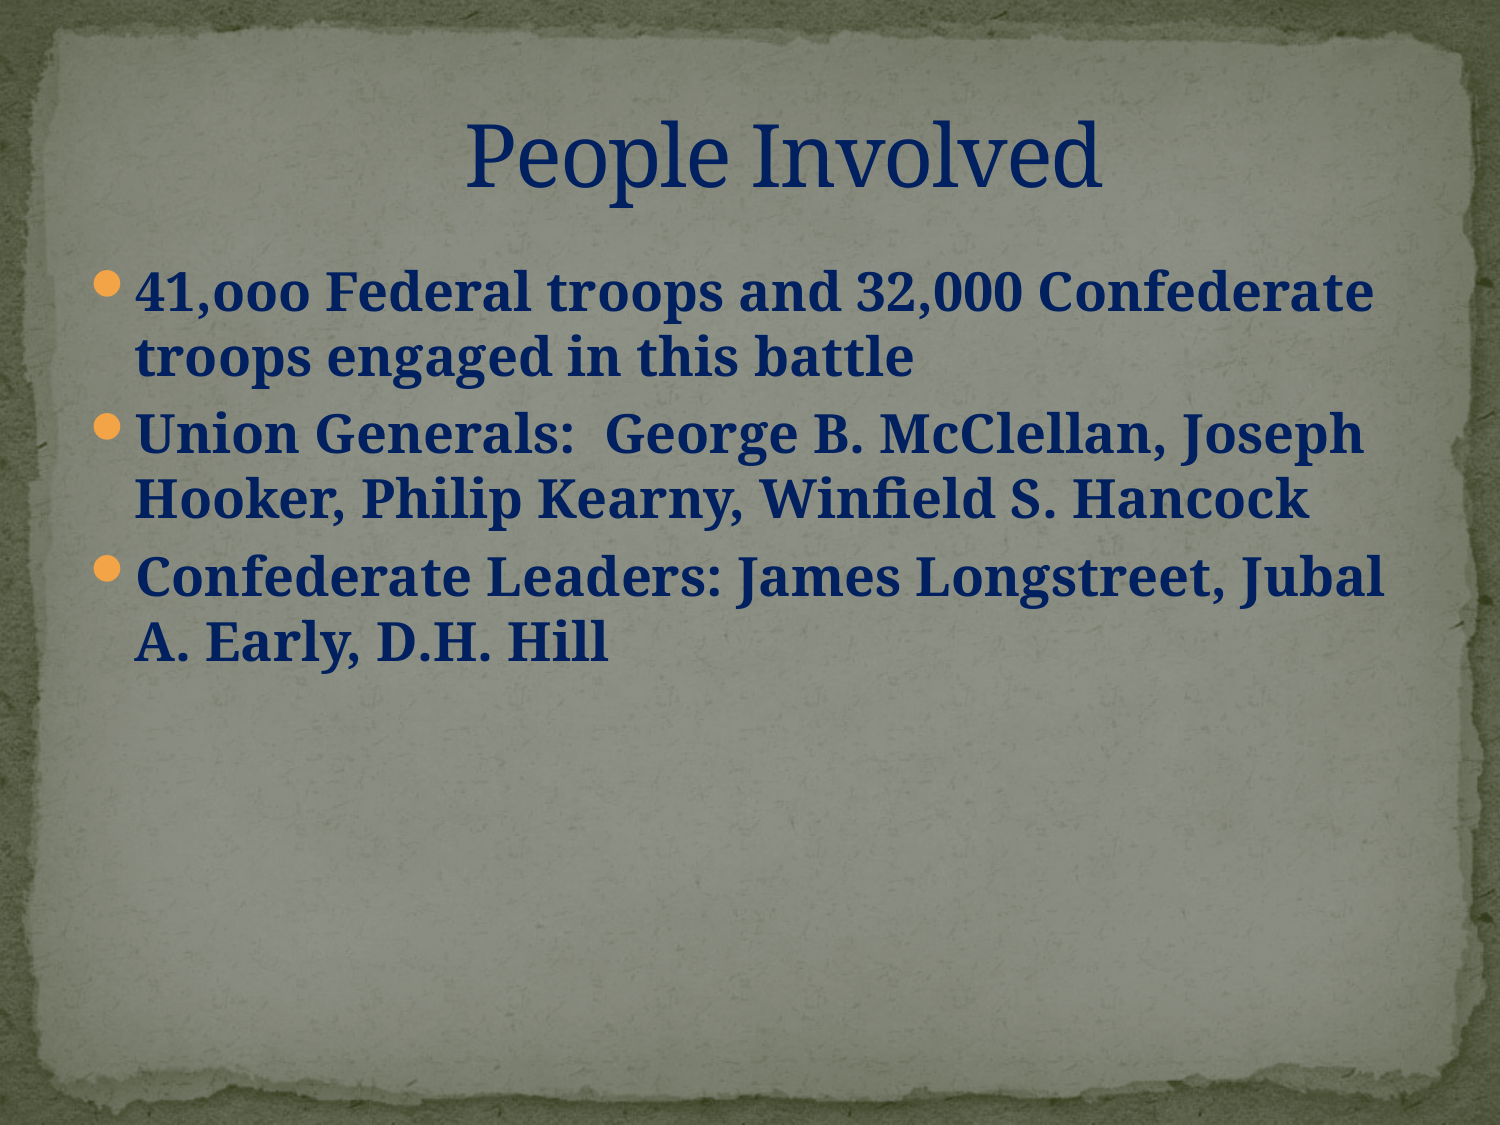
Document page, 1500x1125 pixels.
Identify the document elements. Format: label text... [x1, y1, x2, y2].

title People Involved [450, 37, 1238, 213]
list 41,ooo Federal troops and 32,000 Confederate troops engaged in this battle Union Generals: George B. McClellan, Joseph Hooker, Philip Kearny, Winfield S. Hancock Confederate Leaders: James Longstreet, Jubal A. Early, D.H. Hill [75, 249, 1425, 1000]
